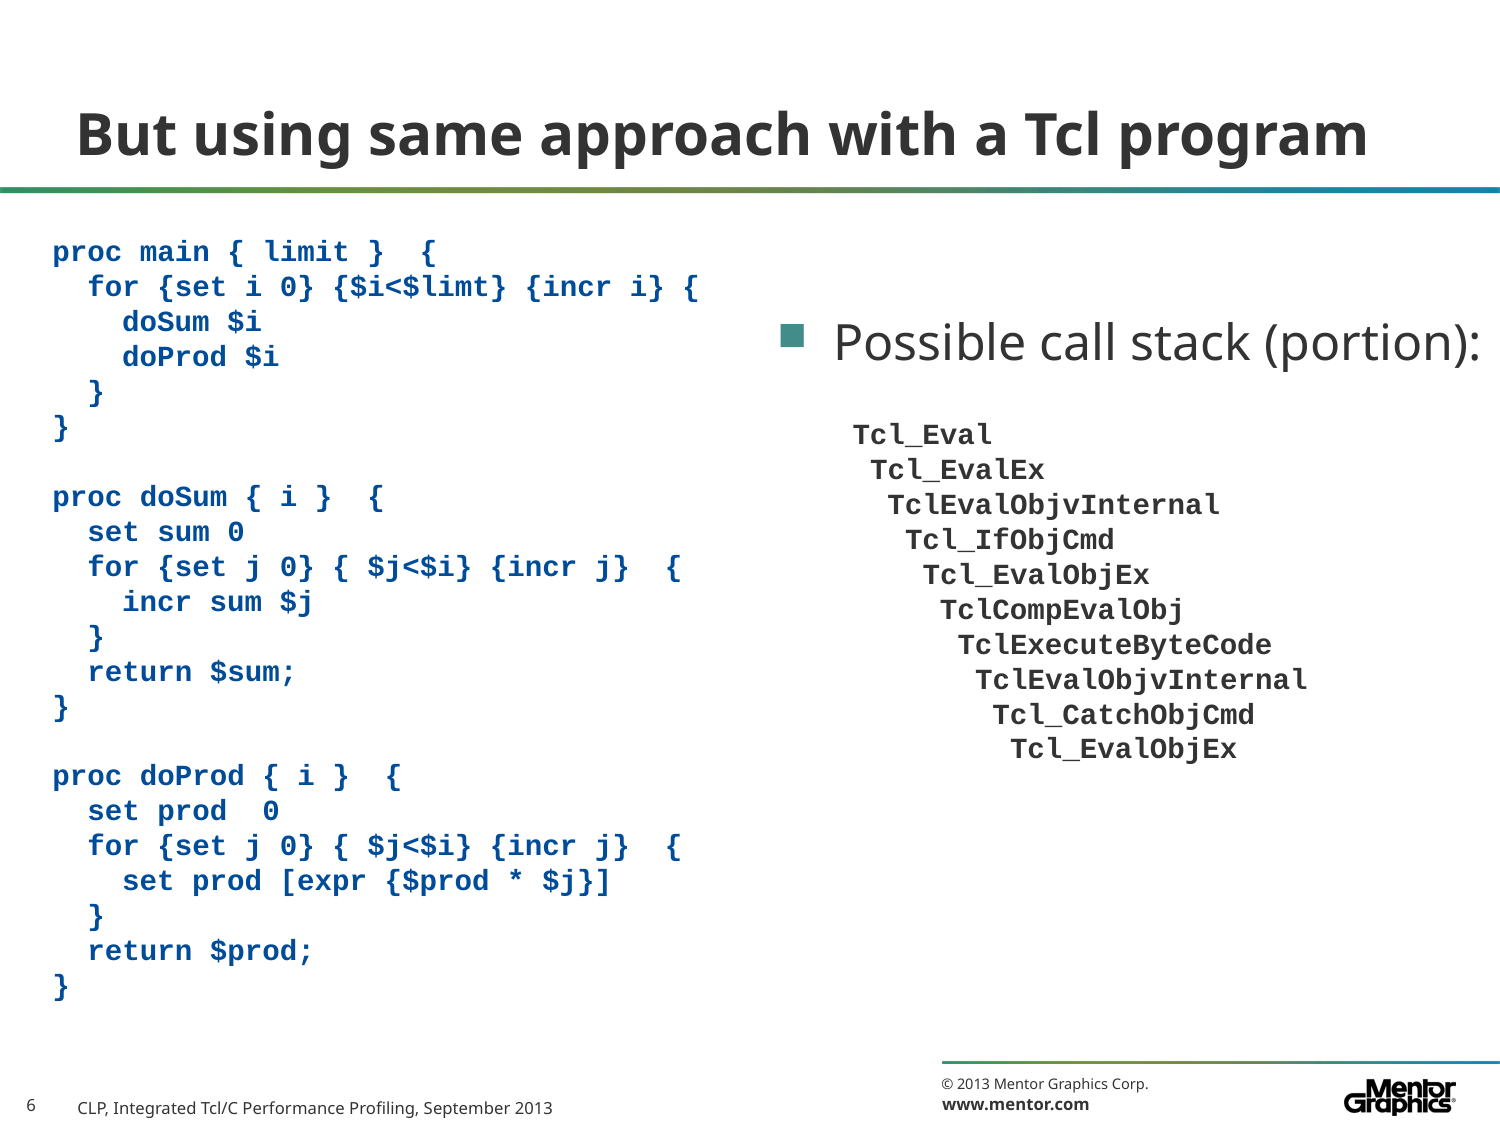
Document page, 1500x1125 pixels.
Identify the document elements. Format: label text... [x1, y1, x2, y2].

text_box Possible call stack (portion): [762, 303, 1500, 400]
title But using same approach with a Tcl program [0, 0, 1500, 176]
text_box proc main { limit } { for {set i 0} {$i<$limt} {incr i} { doSum $i doProd $i } } proc doSum { i } { set sum 0 for {set j 0} { $j<$i} {incr j} { incr sum $j } return $sum; } proc doProd { i } { set prod 0 for {set j 0} { $j<$i} {incr j} { set prod [expr {$prod * $j}] } return $prod; } [37, 224, 775, 1009]
text_box Tcl_Eval Tcl_EvalEx TclEvalObjvInternal Tcl_IfObjCmd Tcl_EvalObjEx TclCompEvalObj TclExecuteByteCode TclEvalObjvInternal Tcl_CatchObjCmd Tcl_EvalObjEx [837, 407, 1375, 773]
footer CLP, Integrated Tcl/C Performance Profiling, September 2013 [62, 1086, 918, 1125]
slide_number 6 [0, 1087, 63, 1125]
picture [0, 176, 1500, 1125]
